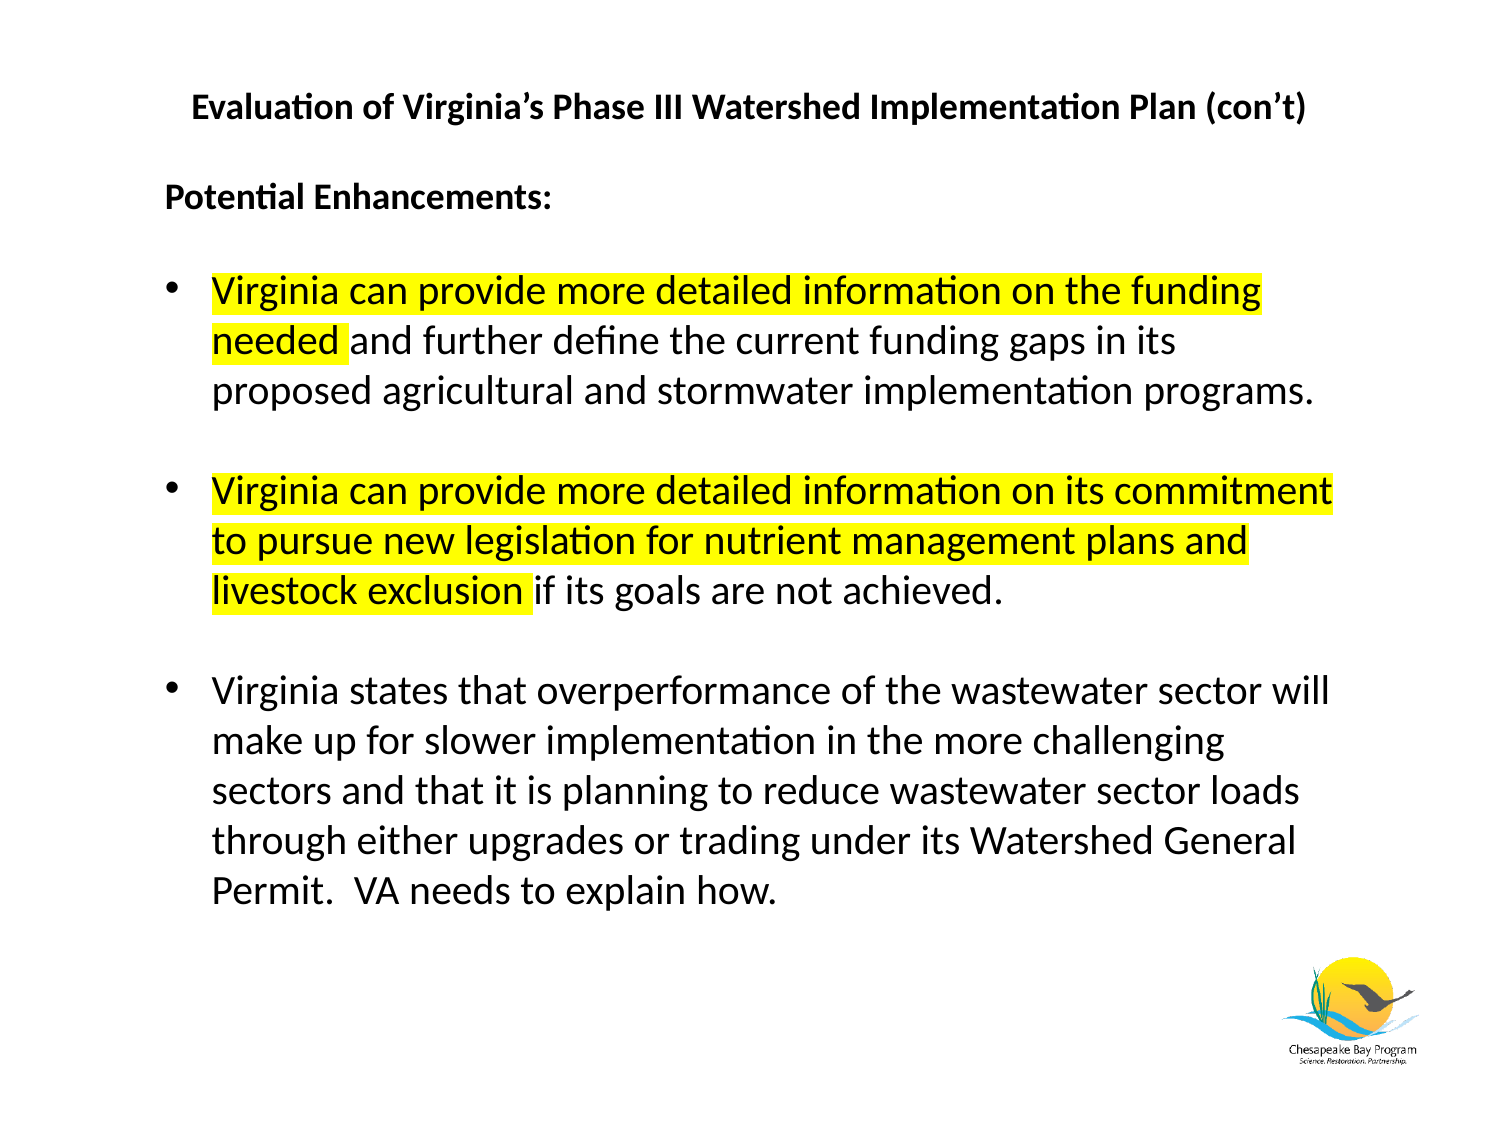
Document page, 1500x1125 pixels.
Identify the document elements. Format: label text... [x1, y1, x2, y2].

text_box Evaluation of Virginia’s Phase III Watershed Implementation Plan (con’t) Potential Enhancements: Virginia can provide more detailed information on the funding needed and further define the current funding gaps in its proposed agricultural and stormwater implementation programs. Virginia can provide more detailed information on its commitment to pursue new legislation for nutrient management plans and livestock exclusion if its goals are not achieved. Virginia states that overperformance of the wastewater sector will make up for slower implementation in the more challenging sectors and that it is planning to reduce wastewater sector loads through either upgrades or trading under its Watershed General Permit. VA needs to explain how. [149, 75, 1350, 920]
picture [1281, 956, 1419, 1065]
